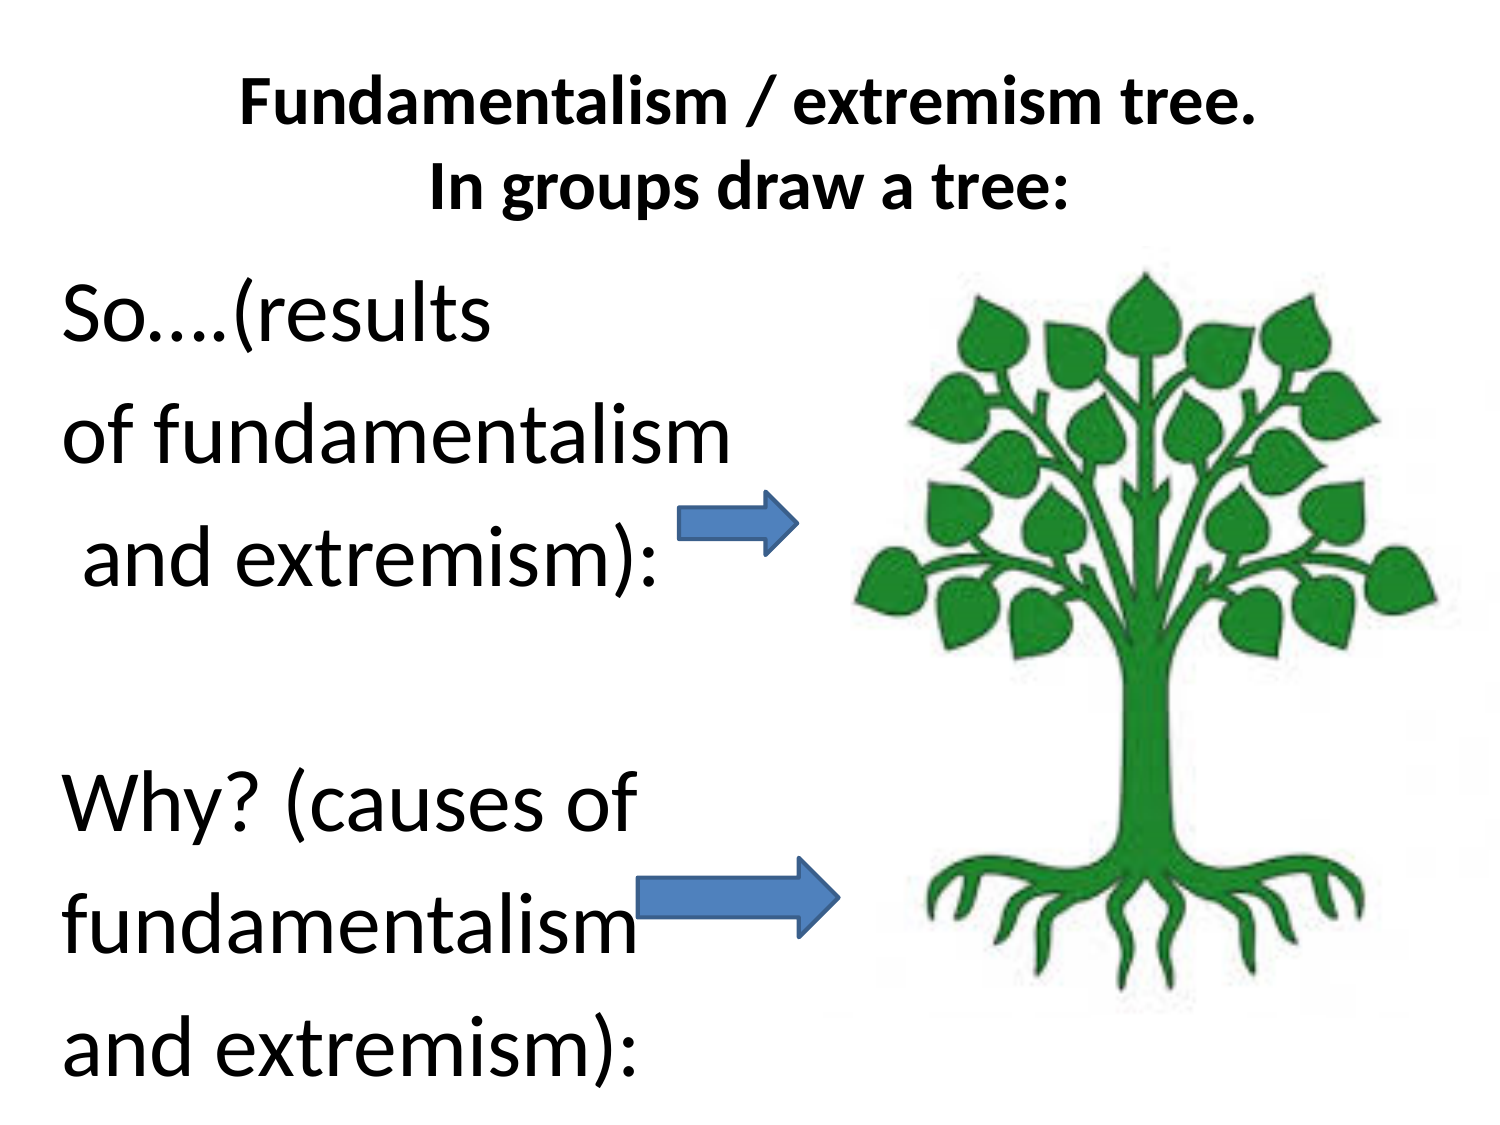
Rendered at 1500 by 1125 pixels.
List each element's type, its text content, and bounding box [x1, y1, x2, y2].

list So….(results of fundamentalism and extremism): Why? (causes of fundamentalism and extremism): [46, 246, 1447, 1084]
text_box [676, 489, 768, 557]
text_box [635, 875, 768, 920]
title Fundamentalism / extremism tree. In groups draw a tree: [75, 45, 1425, 233]
picture [773, 245, 1500, 1018]
